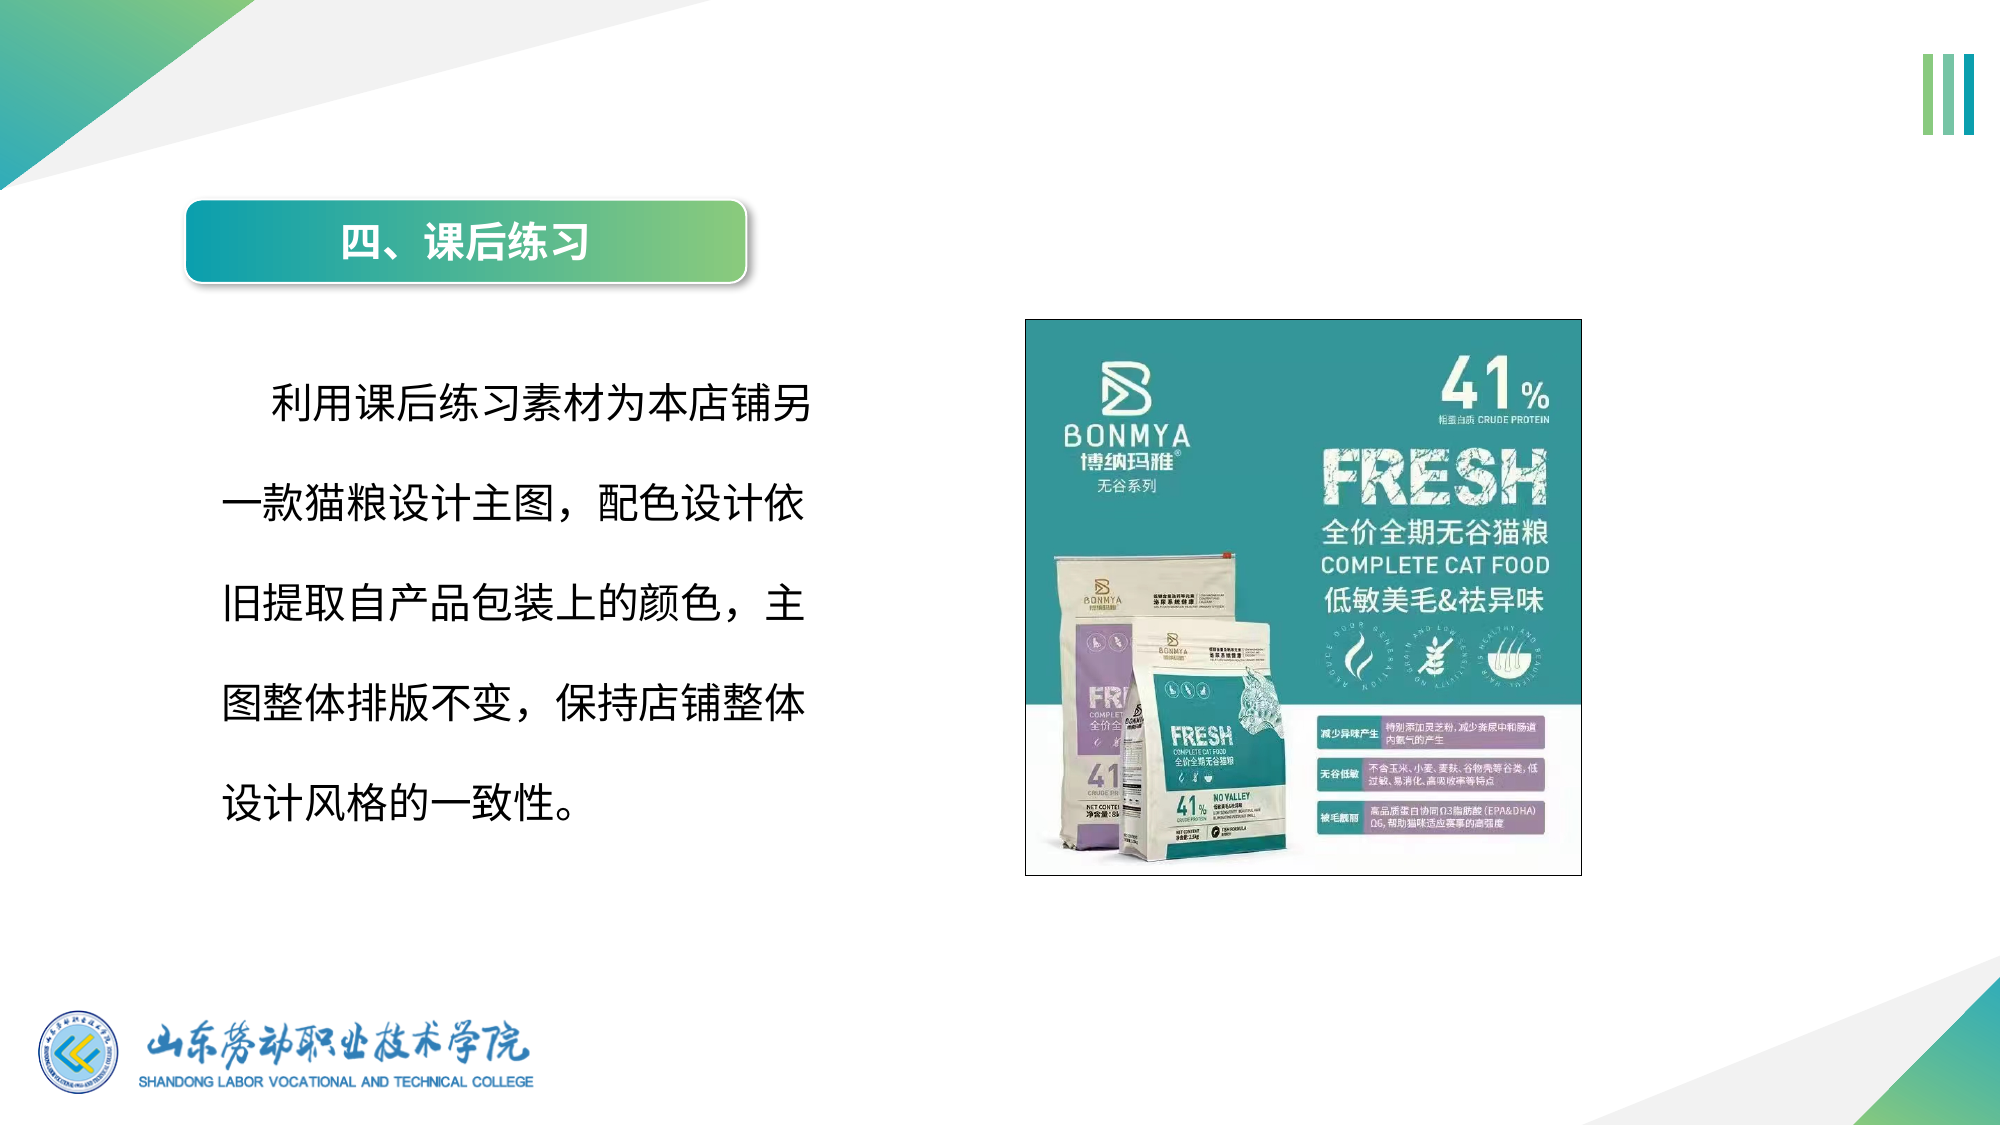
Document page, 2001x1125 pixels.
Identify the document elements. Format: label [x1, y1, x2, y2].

text_box [56, 199, 876, 283]
picture [1025, 319, 1582, 876]
text_box [0, 0, 2000, 1125]
picture [38, 1010, 550, 1094]
text_box [1928, 54, 1969, 136]
